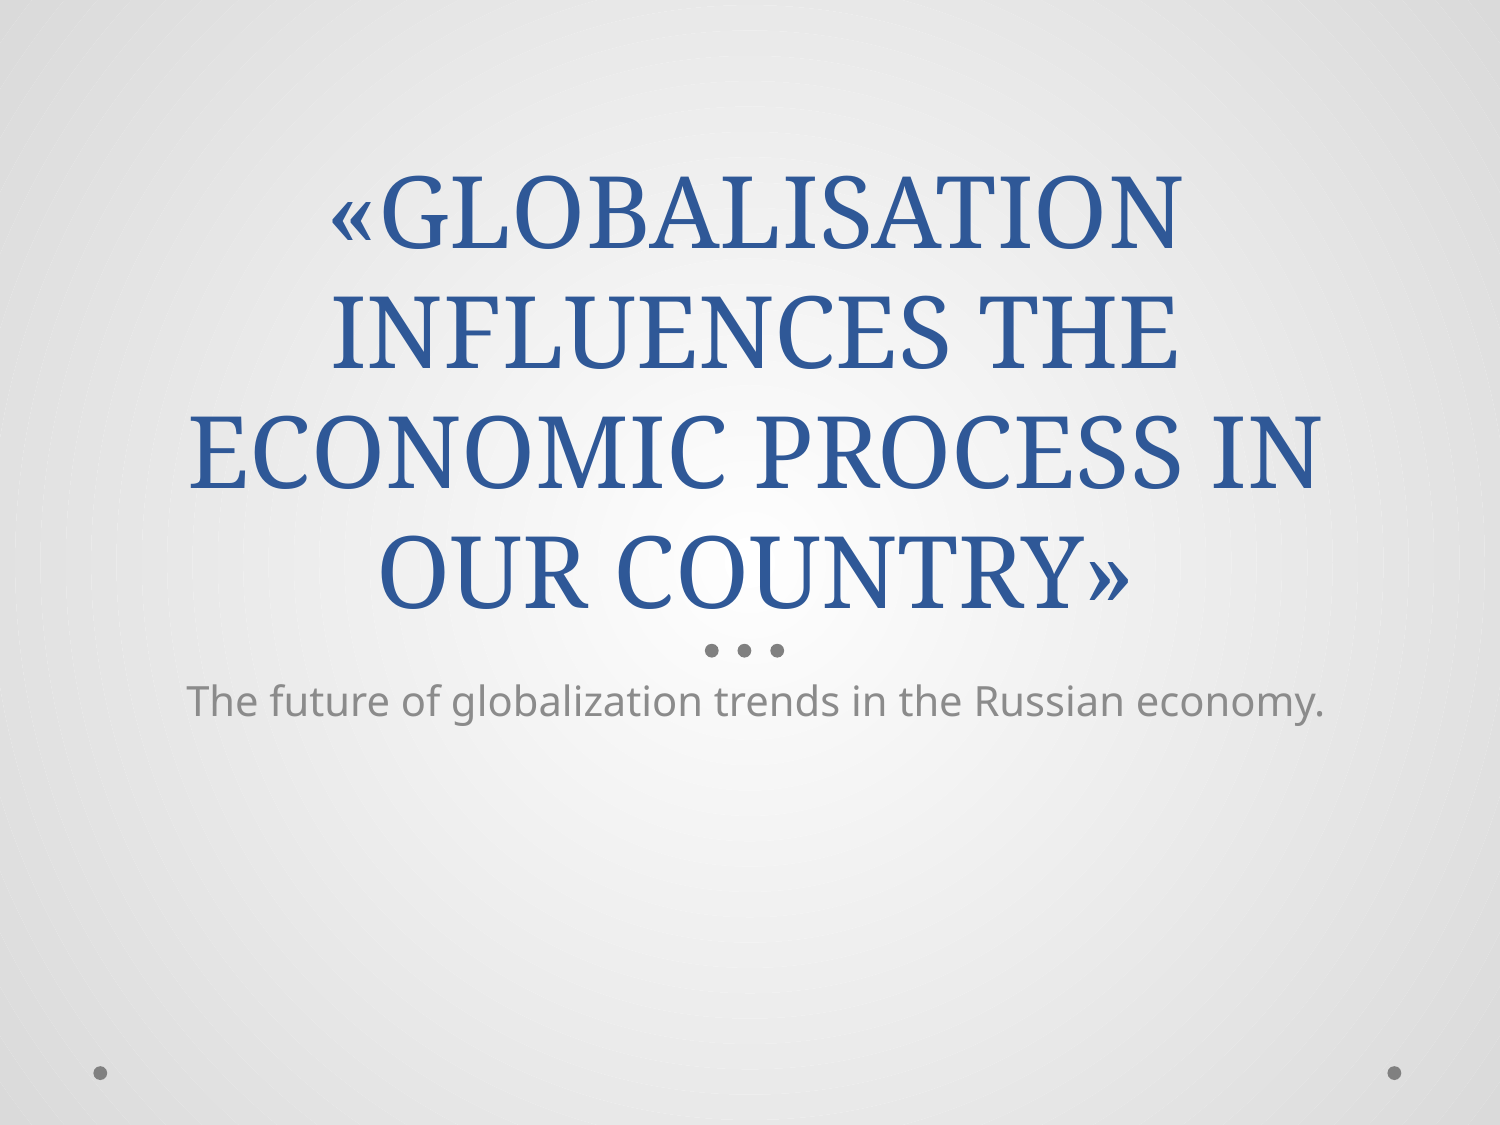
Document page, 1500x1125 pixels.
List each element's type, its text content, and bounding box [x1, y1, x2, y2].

title «GLOBALISATION INFLUENCES THE ECONOMIC PROCESS IN OUR COUNTRY» [118, 224, 1394, 636]
list The future of globalization trends in the Russian economy. [118, 667, 1394, 854]
